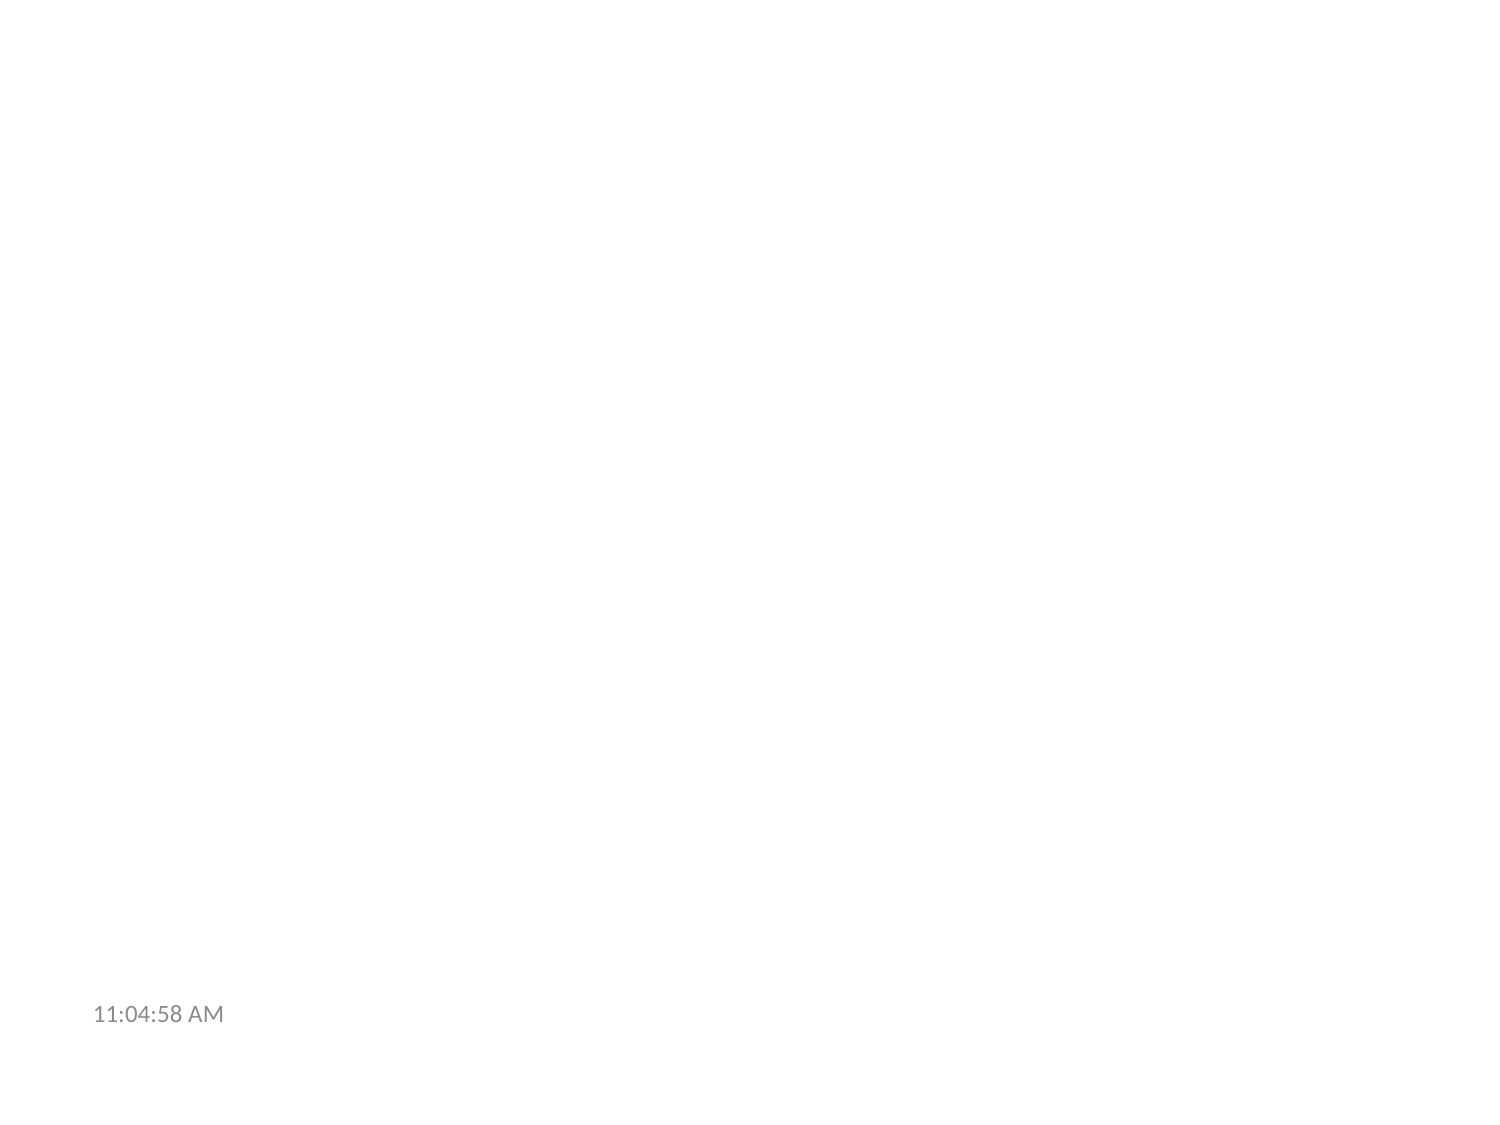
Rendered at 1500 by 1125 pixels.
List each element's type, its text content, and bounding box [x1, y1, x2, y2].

text_box 3:35:09 PM [77, 982, 428, 1043]
